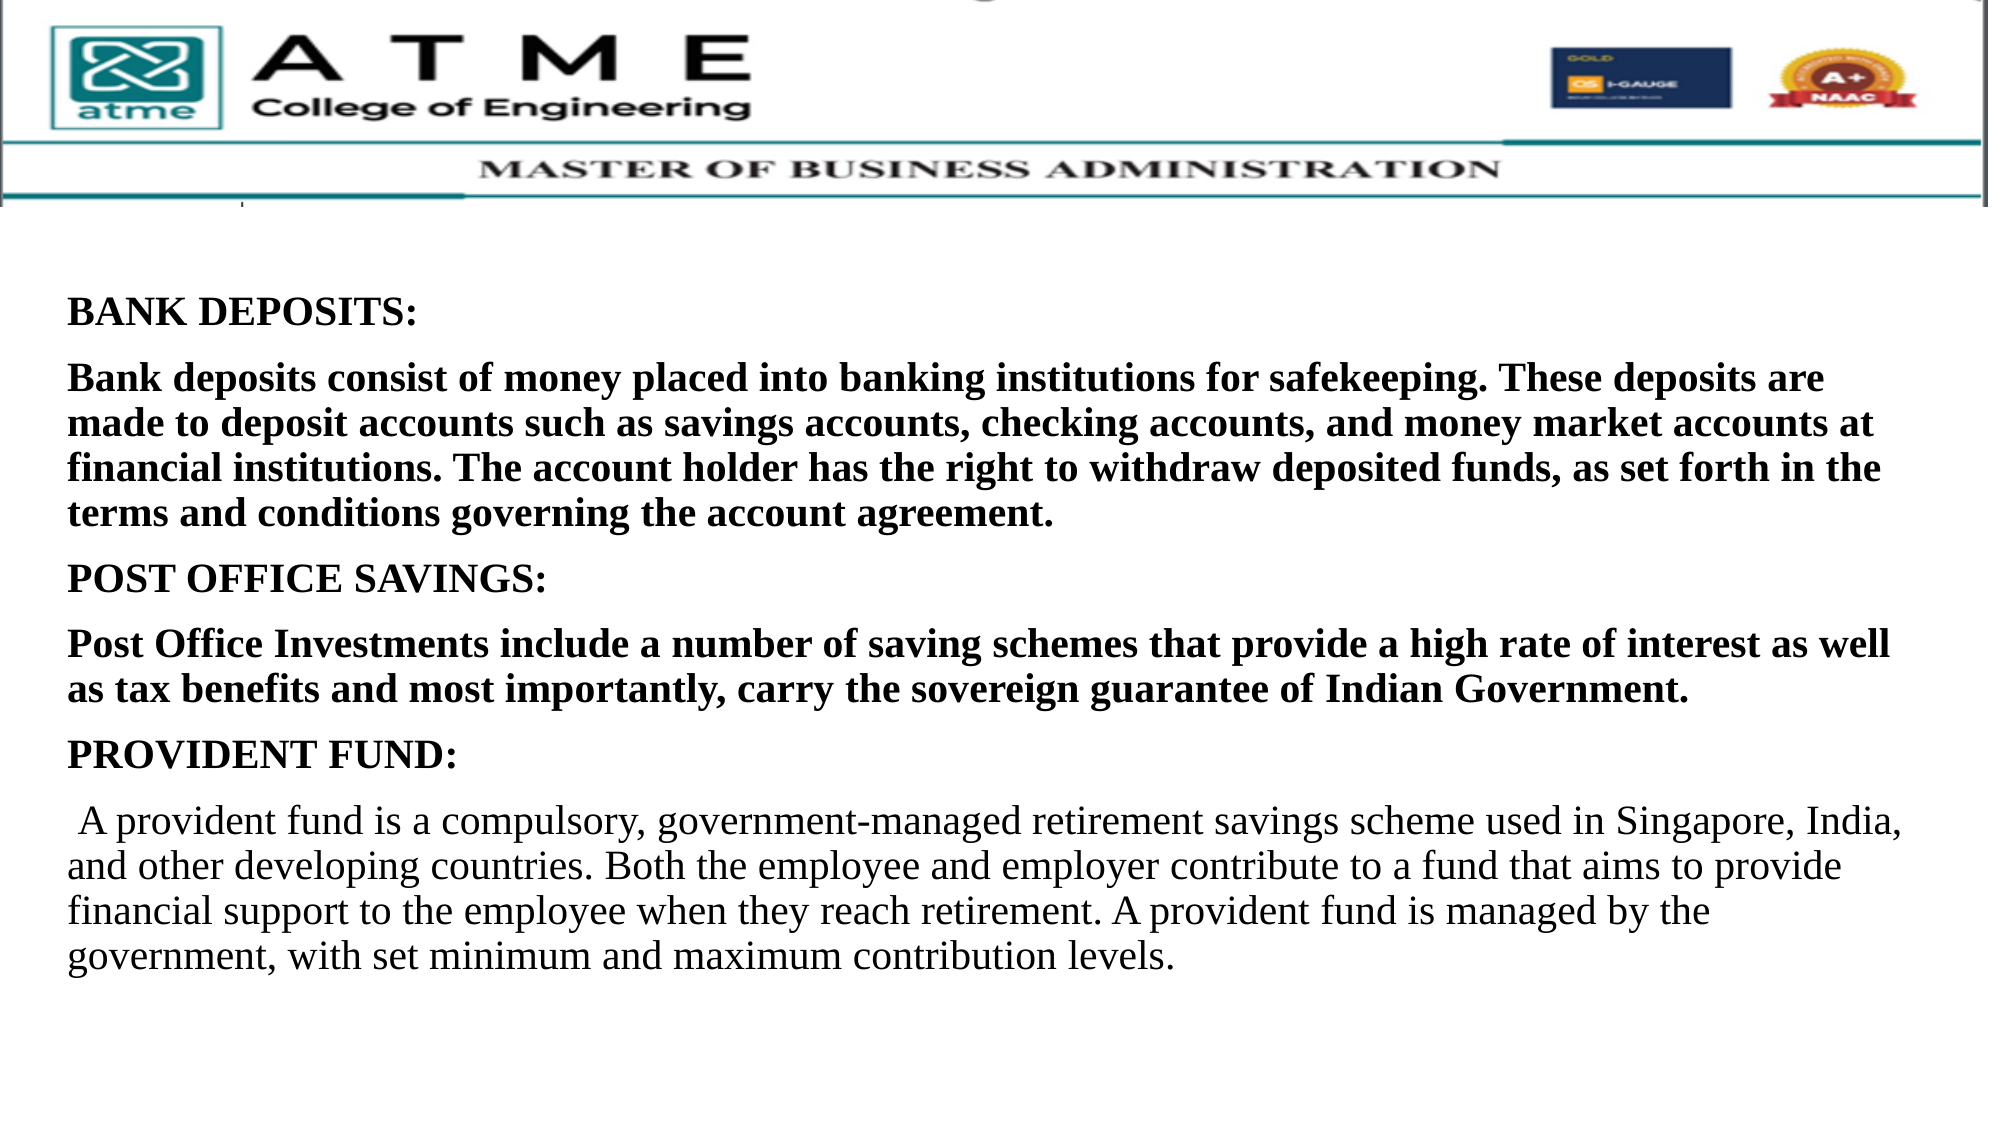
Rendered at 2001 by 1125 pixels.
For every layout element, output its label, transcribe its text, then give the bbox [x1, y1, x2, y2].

list BANK DEPOSITS: Bank deposits consist of money placed into banking institutions for safekeeping. These deposits are made to deposit accounts such as savings accounts, checking accounts, and money market accounts at financial institutions. The account holder has the right to withdraw deposited funds, as set forth in the terms and conditions governing the account agreement. POST OFFICE SAVINGS: Post Office Investments include a number of saving schemes that provide a high rate of interest as well as tax benefits and most importantly, carry the sovereign guarantee of Indian Government. PROVIDENT FUND: A provident fund is a compulsory, government-managed retirement savings scheme used in Singapore, India, and other developing countries. Both the employee and employer contribute to a fund that aims to provide financial support to the employee when they reach retirement. A provident fund is managed by the government, with set minimum and maximum contribution levels. [52, 281, 1948, 996]
picture [0, 0, 1988, 207]
